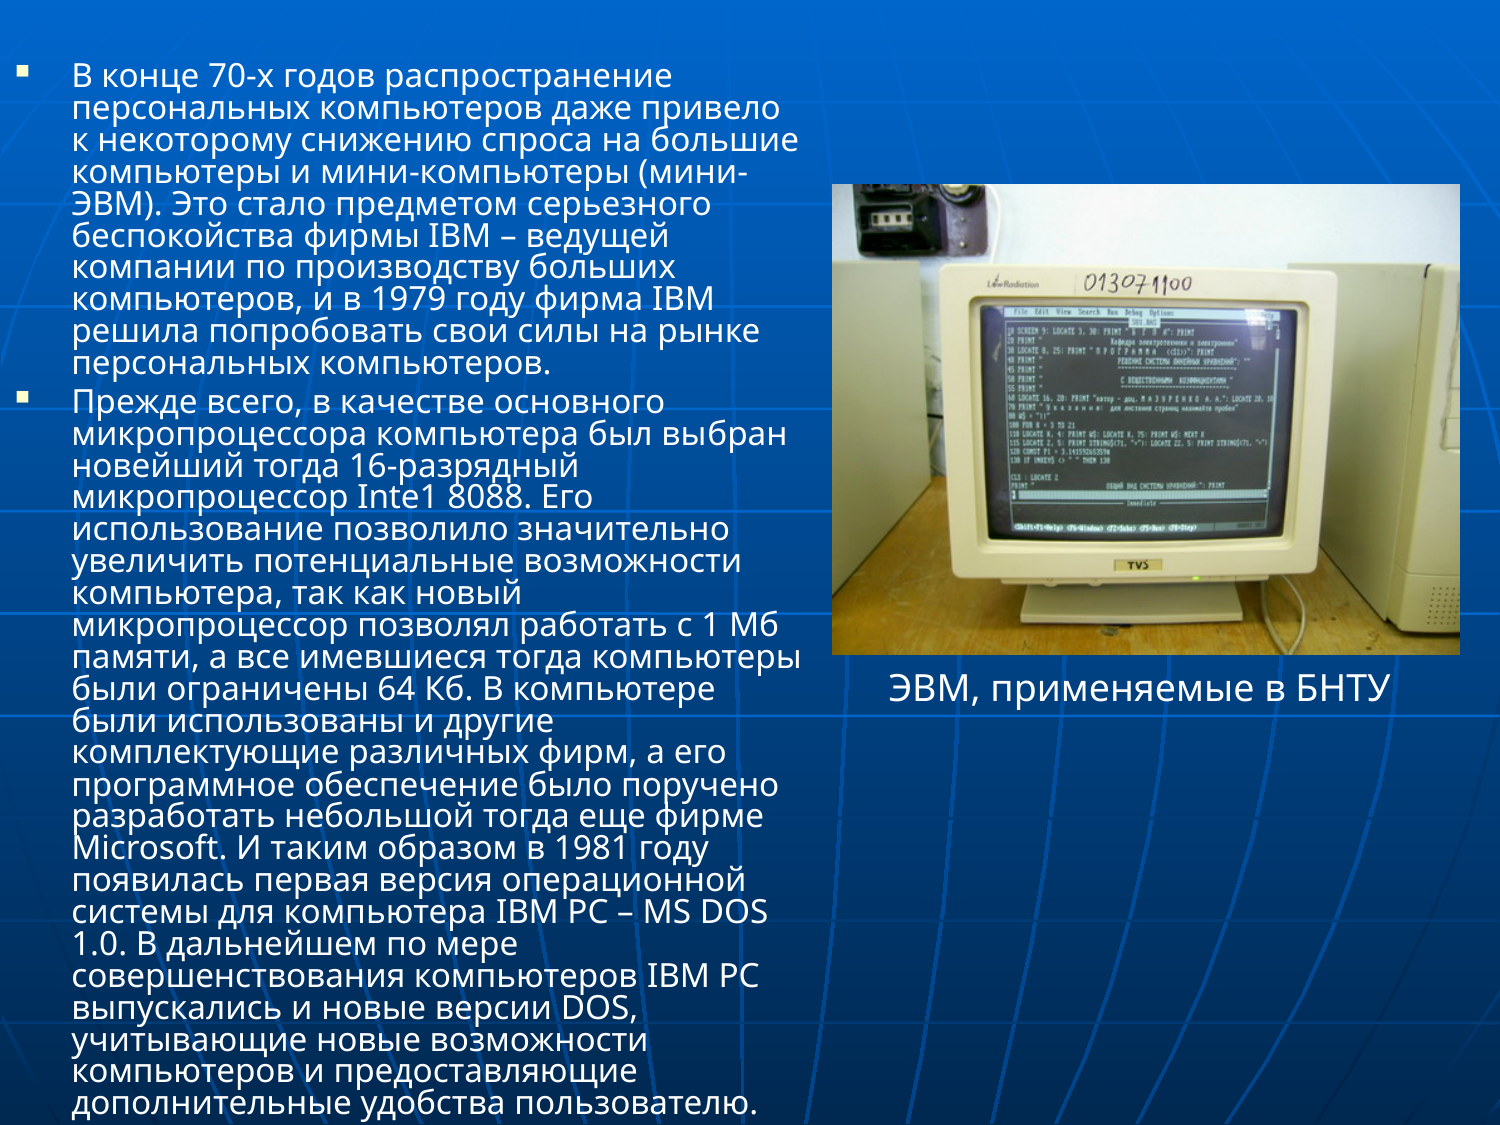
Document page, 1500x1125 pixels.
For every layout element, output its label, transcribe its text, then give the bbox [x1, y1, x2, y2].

text_box ЭВМ, применяемые в БНТУ [809, 656, 1471, 717]
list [832, 184, 1460, 655]
list В конце 70-х годов распространение персональных компьютеров даже привело к некоторому снижению спроса на большие компьютеры и мини-компьютеры (мини-ЭВМ). Это стало предметом серьезного беспокойства фирмы IВМ – ведущей компании по производству больших компьютеров, и в 1979 году фирма IВМ решила попробовать свои силы на рынке персональных компьютеров. Прежде всего, в качестве основного микропроцессора компьютера был вы­бран новейший тогда 16-разрядный микропроцессор Intе1 8088. Его использование позволило значительно увеличить потенциальные возможности компьютера, так как новый микропроцессор позволял работать с 1 Мб памяти, а все имевшиеся тогда компьютеры были ограничены 64 Кб. В компьютере были использованы и другие комплектующие различных фирм, а его программное обеспечение было поручено разработать небольшой тогда еще фирме Microsoft. И таким образом в 1981 году появилась первая версия операционной системы для компьютера IBM РС – MS DOS 1.0. В дальнейшем по мере совершенствования компьютеров IВМ РС выпускались и новые версии DOS, учитывающие новые возможности компьютеров и предоставляющие дополнительные удобства пользователю. [0, 54, 822, 1095]
